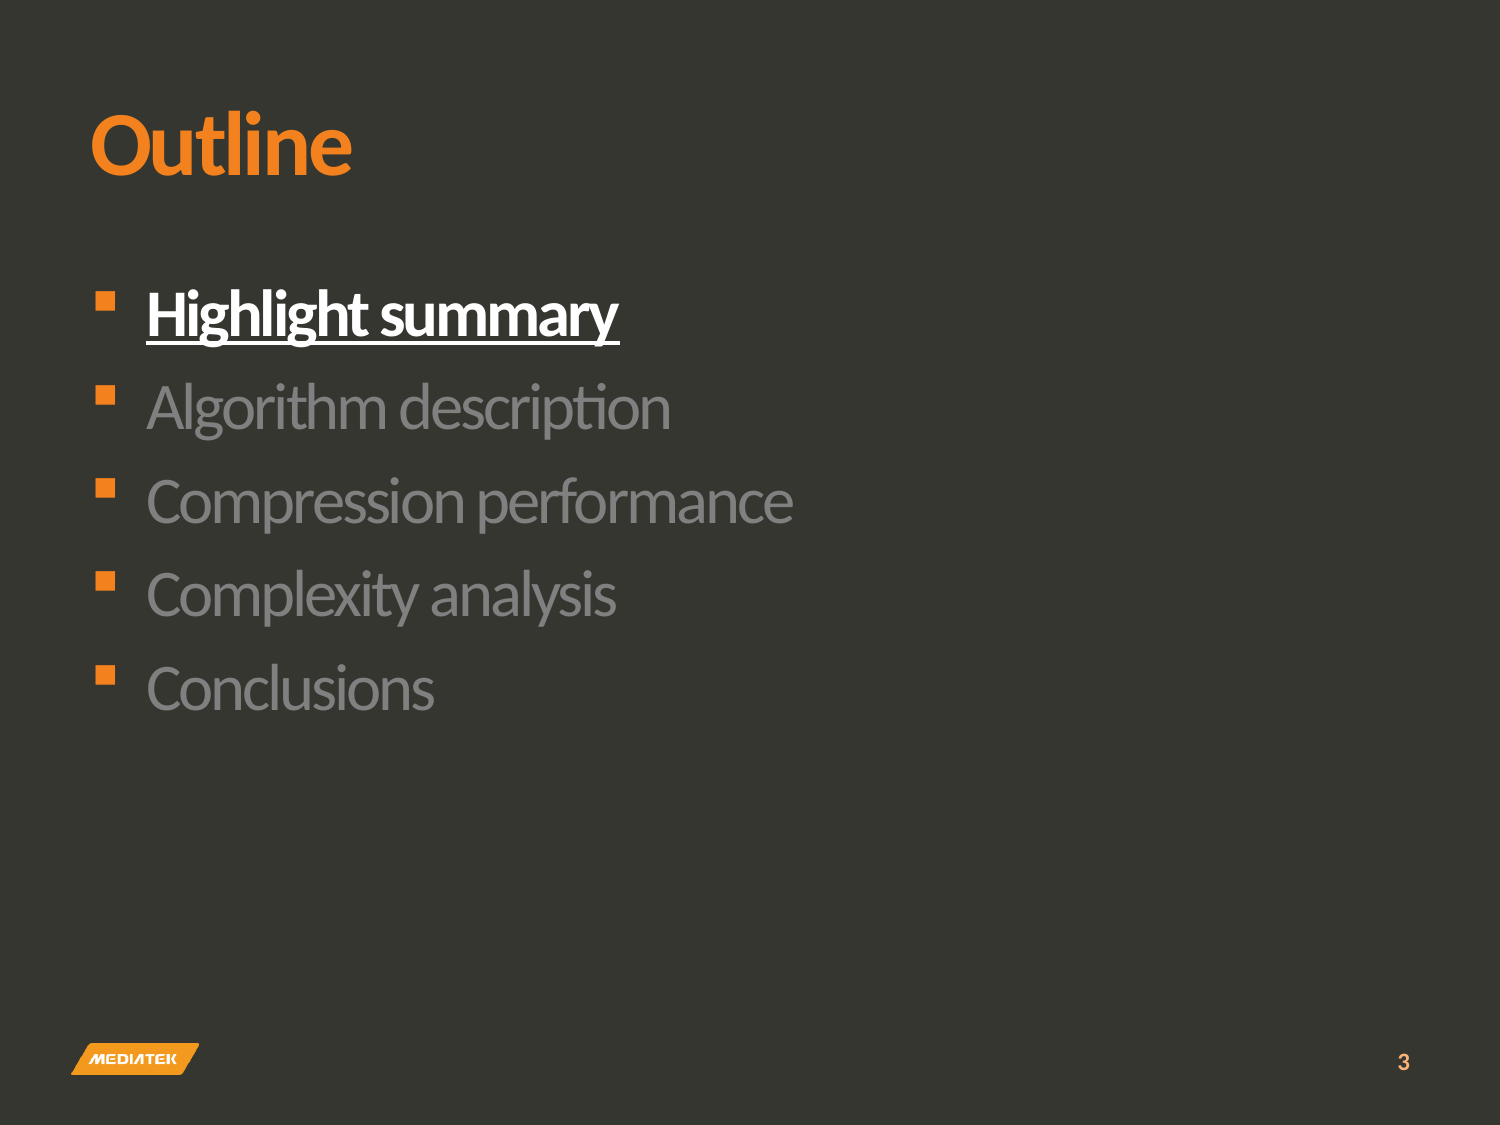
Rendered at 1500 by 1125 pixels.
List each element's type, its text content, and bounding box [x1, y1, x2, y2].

picture [71, 1043, 199, 1075]
slide_number 3 [1251, 1029, 1425, 1090]
list Highlight summary Algorithm description Compression performance Complexity analysis Conclusions [75, 262, 1425, 1005]
title Outline [75, 45, 1425, 233]
